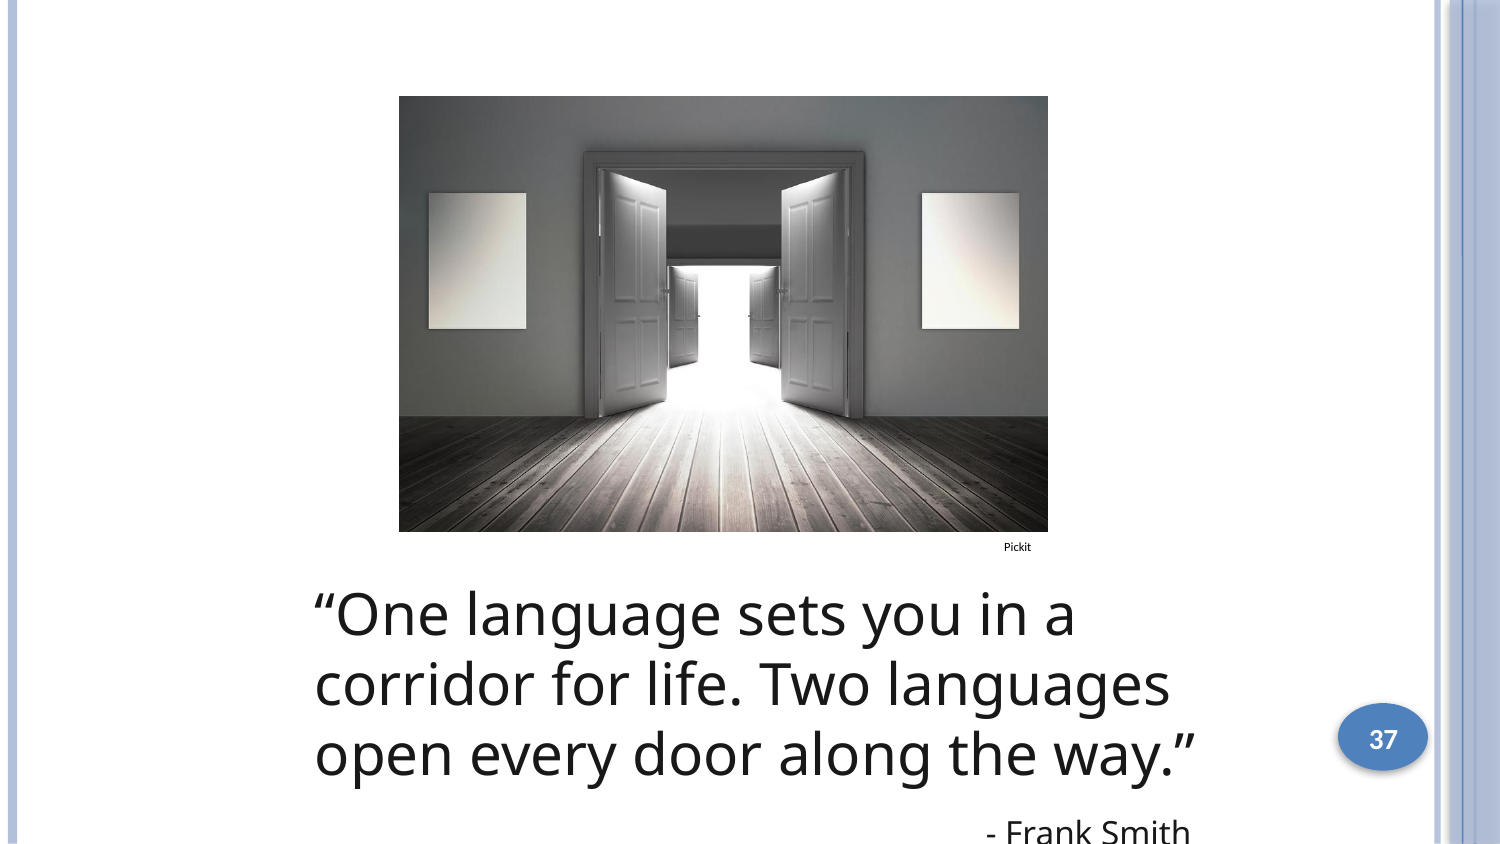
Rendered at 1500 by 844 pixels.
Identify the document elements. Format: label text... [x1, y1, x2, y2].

slide_number 37 [1333, 705, 1434, 770]
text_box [399, 95, 1049, 563]
text_box “One language sets you in a corridor for life. Two languages open every door along the way.” - Frank Smith [300, 569, 1238, 844]
